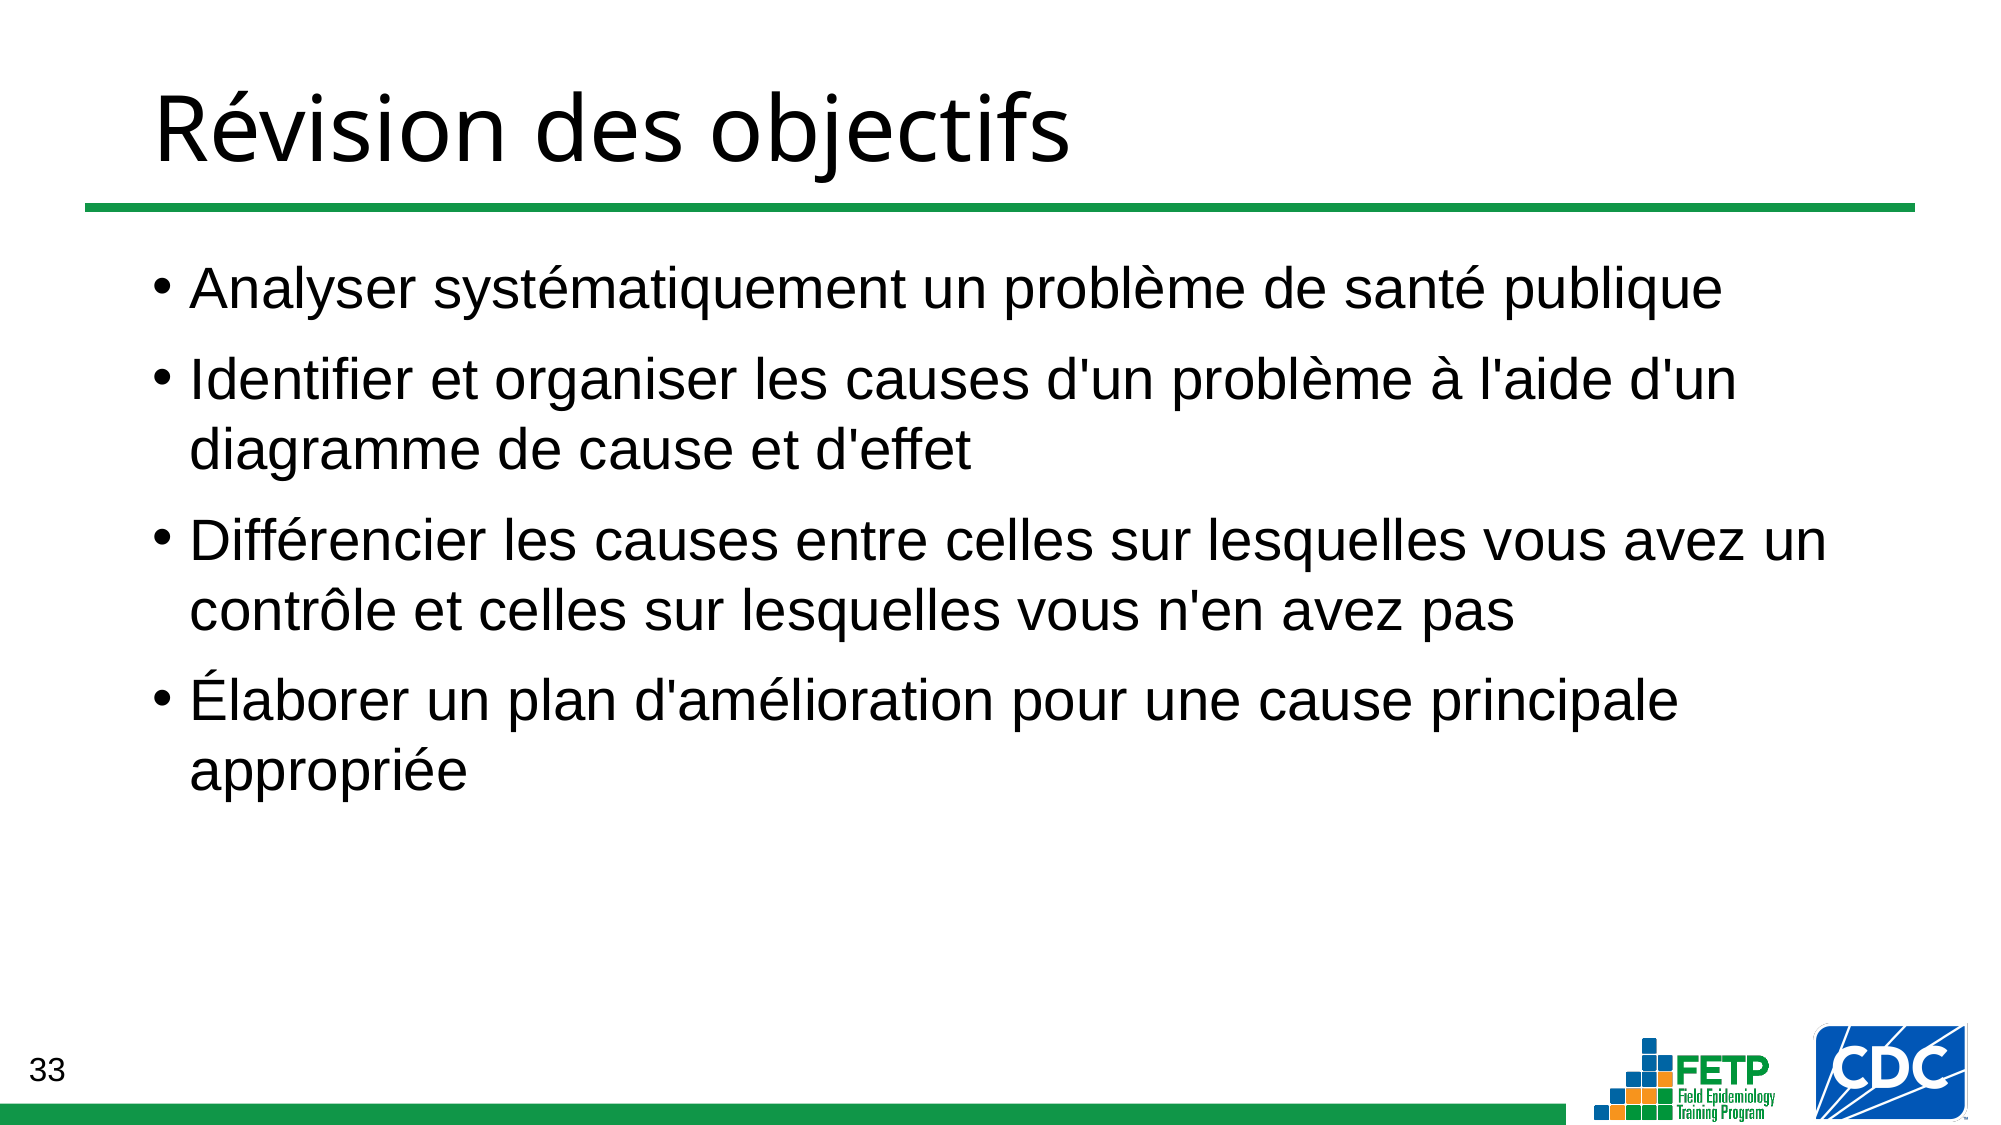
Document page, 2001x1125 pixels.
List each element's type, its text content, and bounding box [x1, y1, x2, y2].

picture [1813, 1023, 1968, 1122]
title Révision des objectifs [137, 75, 1863, 207]
picture [1594, 1038, 1775, 1122]
list Analyser systématiquement un problème de santé publique Identifier et organiser les causes d'un problème à l'aide d'un diagramme de cause et d'effet Différencier les causes entre celles sur lesquelles vous avez un contrôle et celles sur lesquelles vous n'en avez pas Élaborer un plan d'amélioration pour une cause principale appropriée [137, 242, 1863, 1004]
